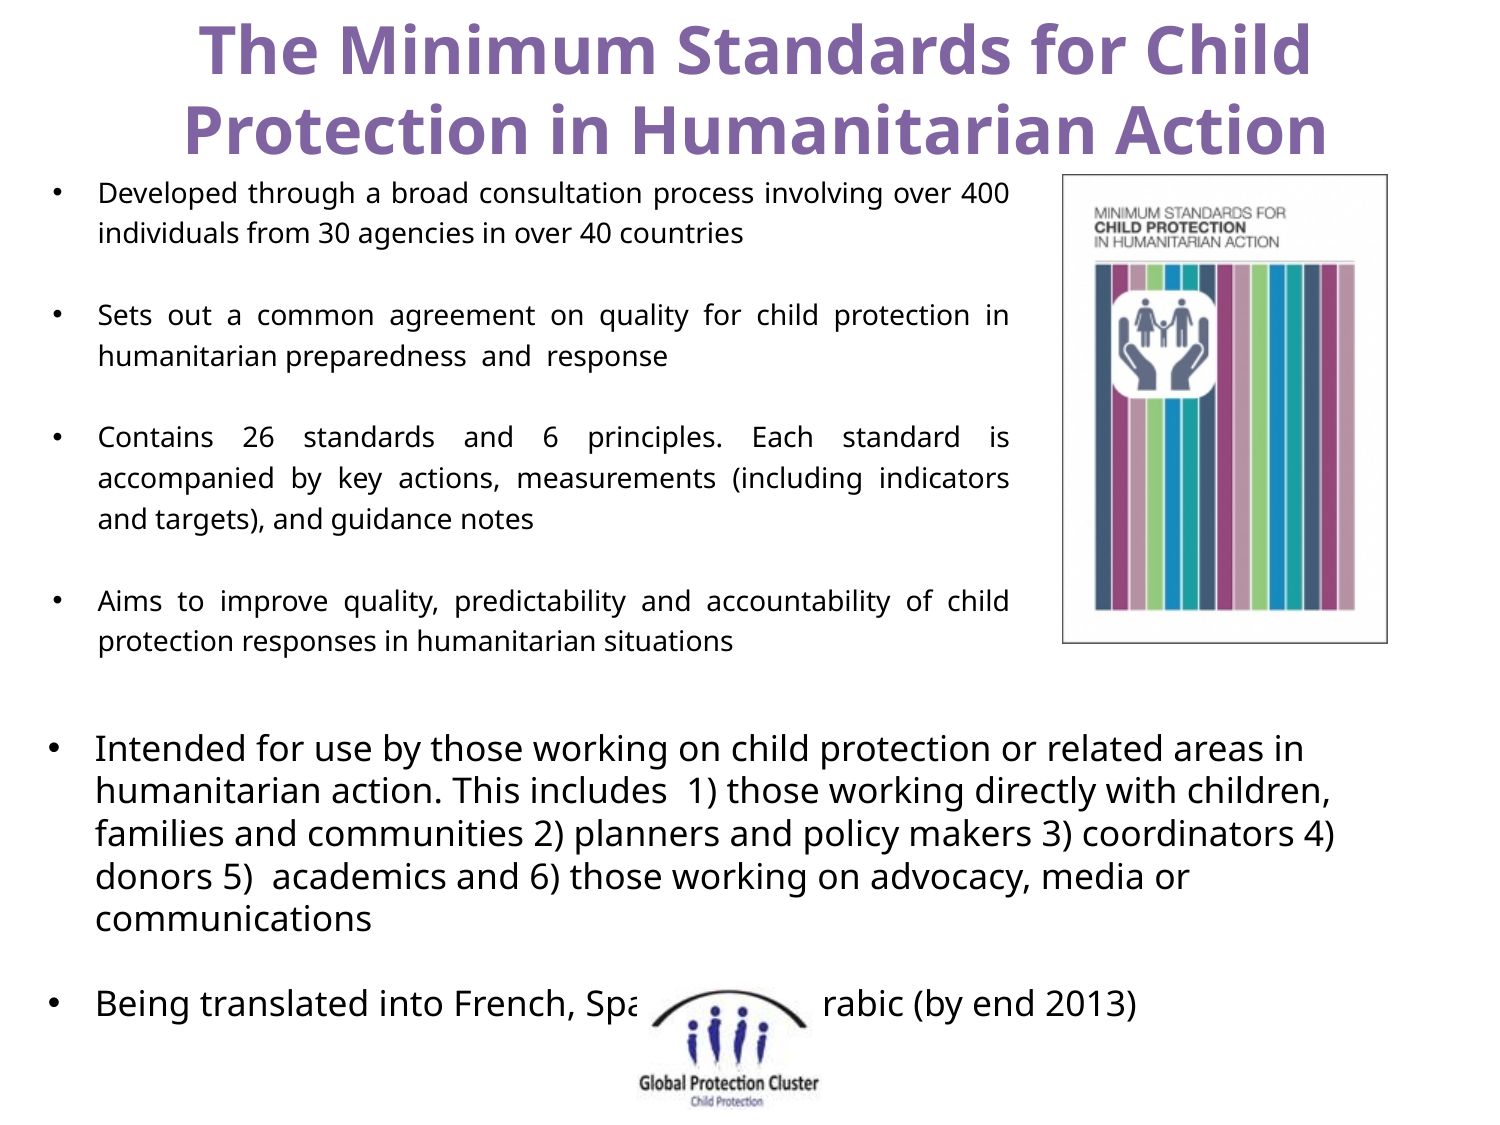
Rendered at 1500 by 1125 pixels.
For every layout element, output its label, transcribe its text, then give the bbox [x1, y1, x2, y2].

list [1062, 174, 1388, 644]
list Developed through a broad consultation process involving over 400 individuals from 30 agencies in over 40 countries Sets out a common agreement on quality for child protection in humanitarian preparedness and response Contains 26 standards and 6 principles. Each standard is accompanied by key actions, measurements (including indicators and targets), and guidance notes Aims to improve quality, predictability and accountability of child protection responses in humanitarian situations [37, 137, 1025, 700]
picture [637, 987, 823, 1110]
title The Minimum Standards for Child Protection in Humanitarian Action [75, 62, 1438, 175]
list Intended for use by those working on child protection or related areas in humanitarian action. This includes 1) those working directly with children, families and communities 2) planners and policy makers 3) coordinators 4) donors 5) academics and 6) those working on advocacy, media or communications Being translated into French, Spanish and Arabic (by end 2013) [32, 718, 1427, 1049]
